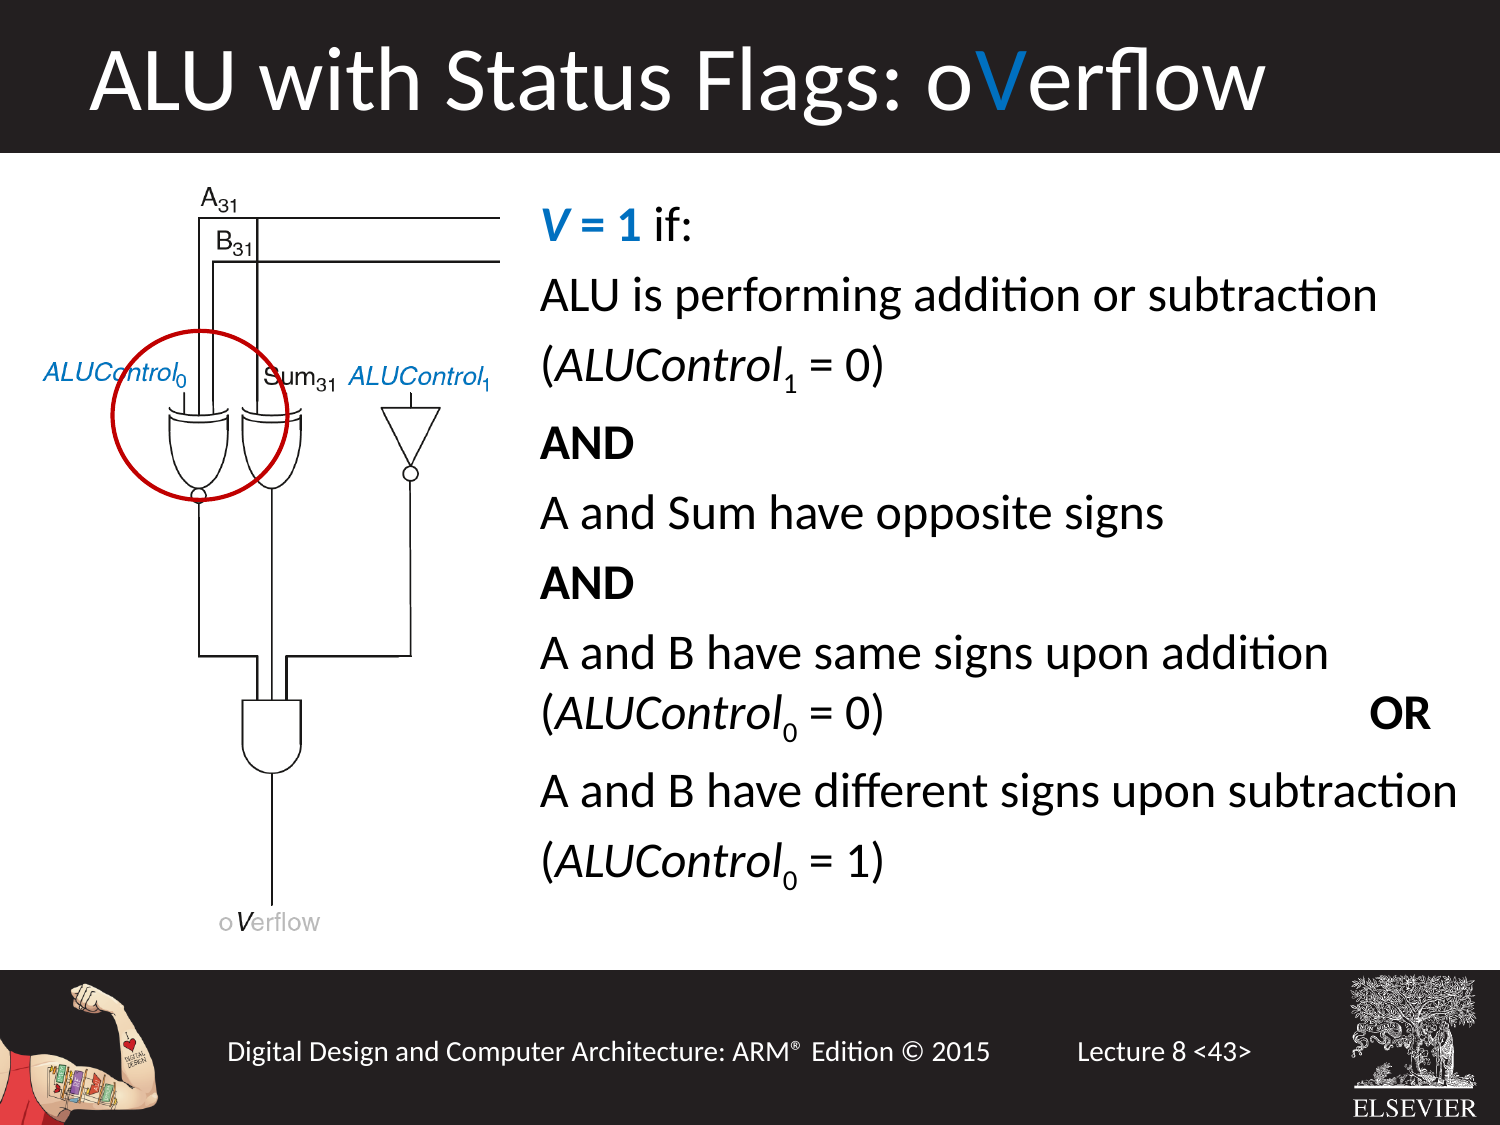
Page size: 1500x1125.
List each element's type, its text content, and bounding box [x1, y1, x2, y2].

picture [1350, 974, 1477, 1117]
picture [0, 979, 163, 1125]
text_box V = 1 if: ALU is performing addition or subtraction (ALUControl1 = 0) AND A and Sum have opposite signs AND A and B have same signs upon addition (ALUControl0 = 0) OR A and B have different signs upon subtraction (ALUControl0 = 1) [591, 184, 1488, 950]
text_box ALU with Status Flags: oVerflow [75, 11, 1375, 136]
text_box [112, 950, 1438, 1050]
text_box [37, 156, 588, 951]
